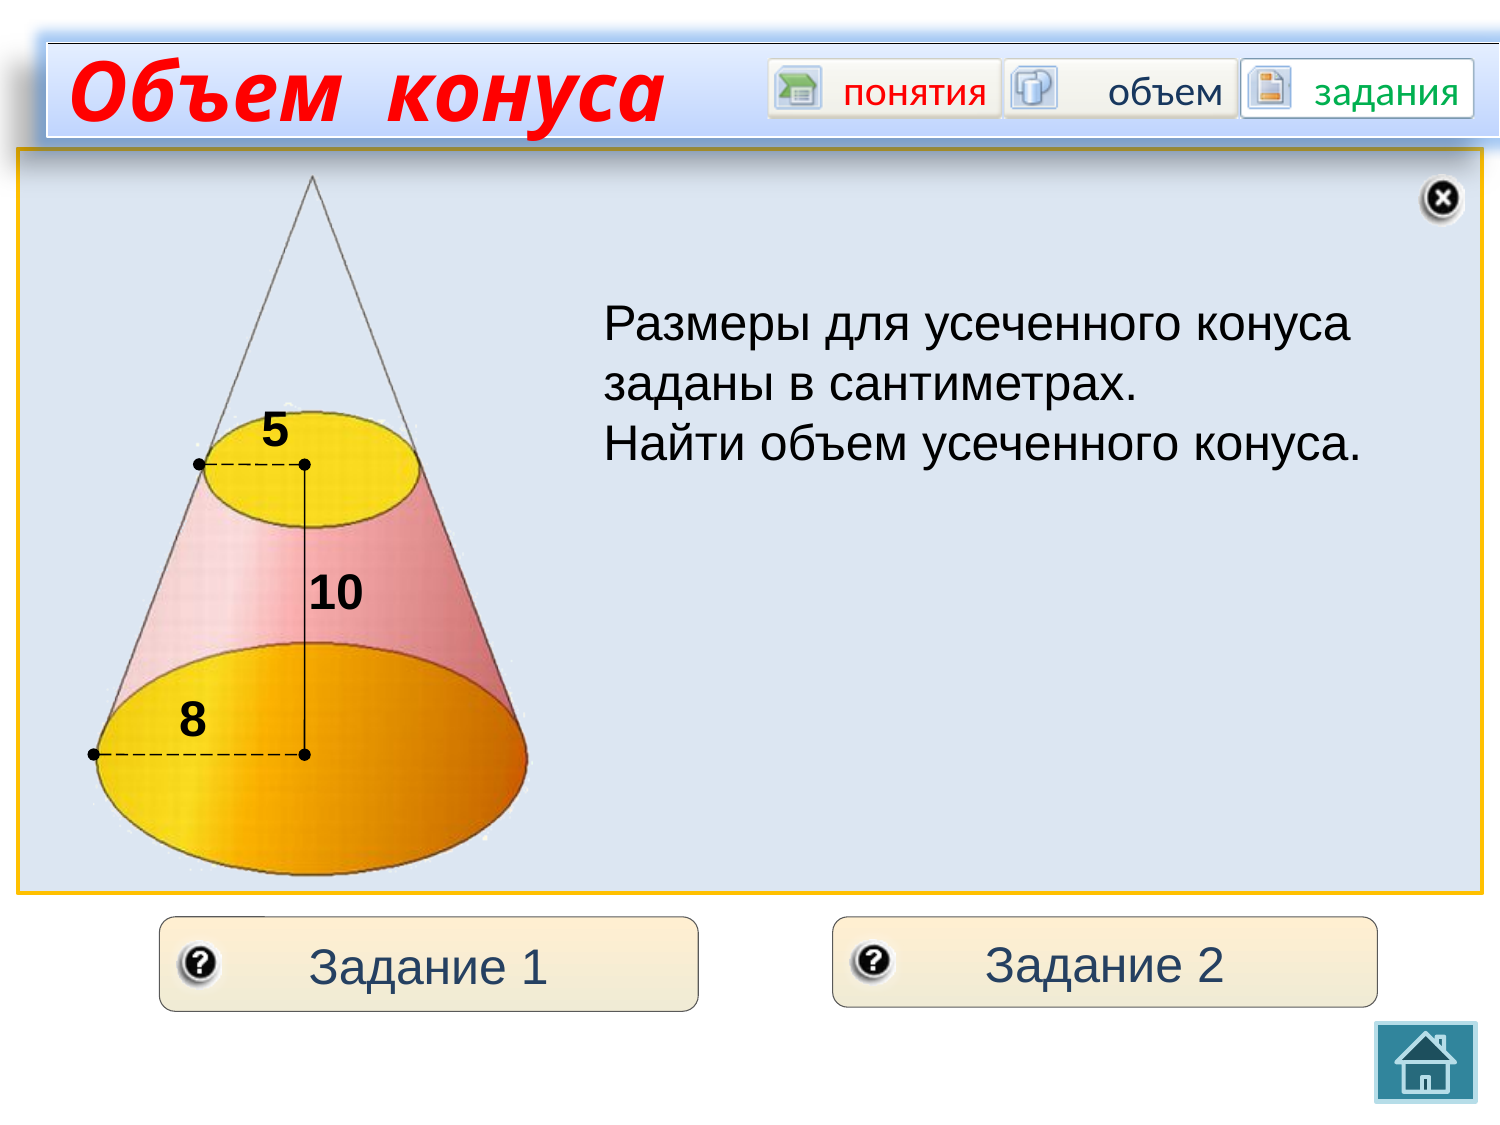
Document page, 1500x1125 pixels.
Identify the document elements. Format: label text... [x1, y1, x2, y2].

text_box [832, 916, 1378, 1008]
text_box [17, 148, 1483, 894]
text_box понятия [766, 57, 1002, 121]
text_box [159, 916, 699, 1012]
text_box Объем конуса [8, 30, 682, 146]
text_box объем [1002, 57, 1238, 121]
text_box задания [1238, 57, 1477, 121]
text_box [1374, 1021, 1478, 1104]
text_box [682, 42, 1500, 138]
